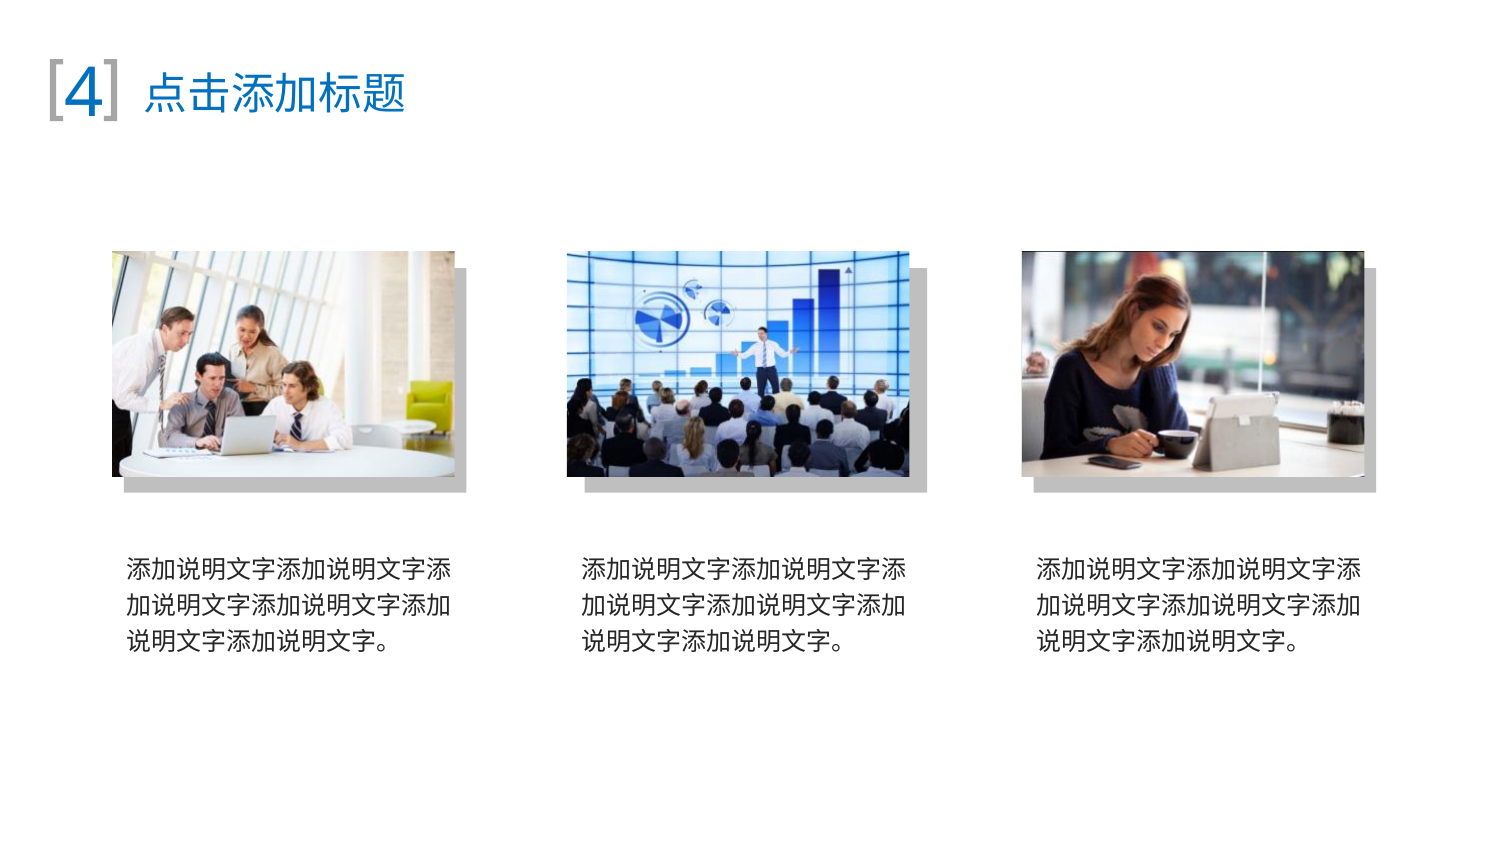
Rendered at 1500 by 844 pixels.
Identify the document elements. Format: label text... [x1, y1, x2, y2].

text_box 添加说明文字添加说明文字添加说明文字添加说明文字添加说明文字添加说明文字。 [111, 539, 479, 690]
text_box 添加说明文字添加说明文字添加说明文字添加说明文字添加说明文字添加说明文字。 [1021, 539, 1388, 690]
text_box [1021, 251, 1365, 477]
text_box [584, 267, 928, 494]
text_box [111, 251, 456, 477]
text_box [123, 267, 468, 494]
text_box 点击添加标题 [128, 58, 421, 126]
text_box 添加说明文字添加说明文字添加说明文字添加说明文字添加说明文字添加说明文字。 [566, 539, 934, 690]
text_box 4 [49, 42, 119, 138]
text_box [1032, 267, 1377, 494]
text_box [49, 59, 64, 122]
text_box [566, 251, 910, 477]
text_box [103, 59, 118, 122]
